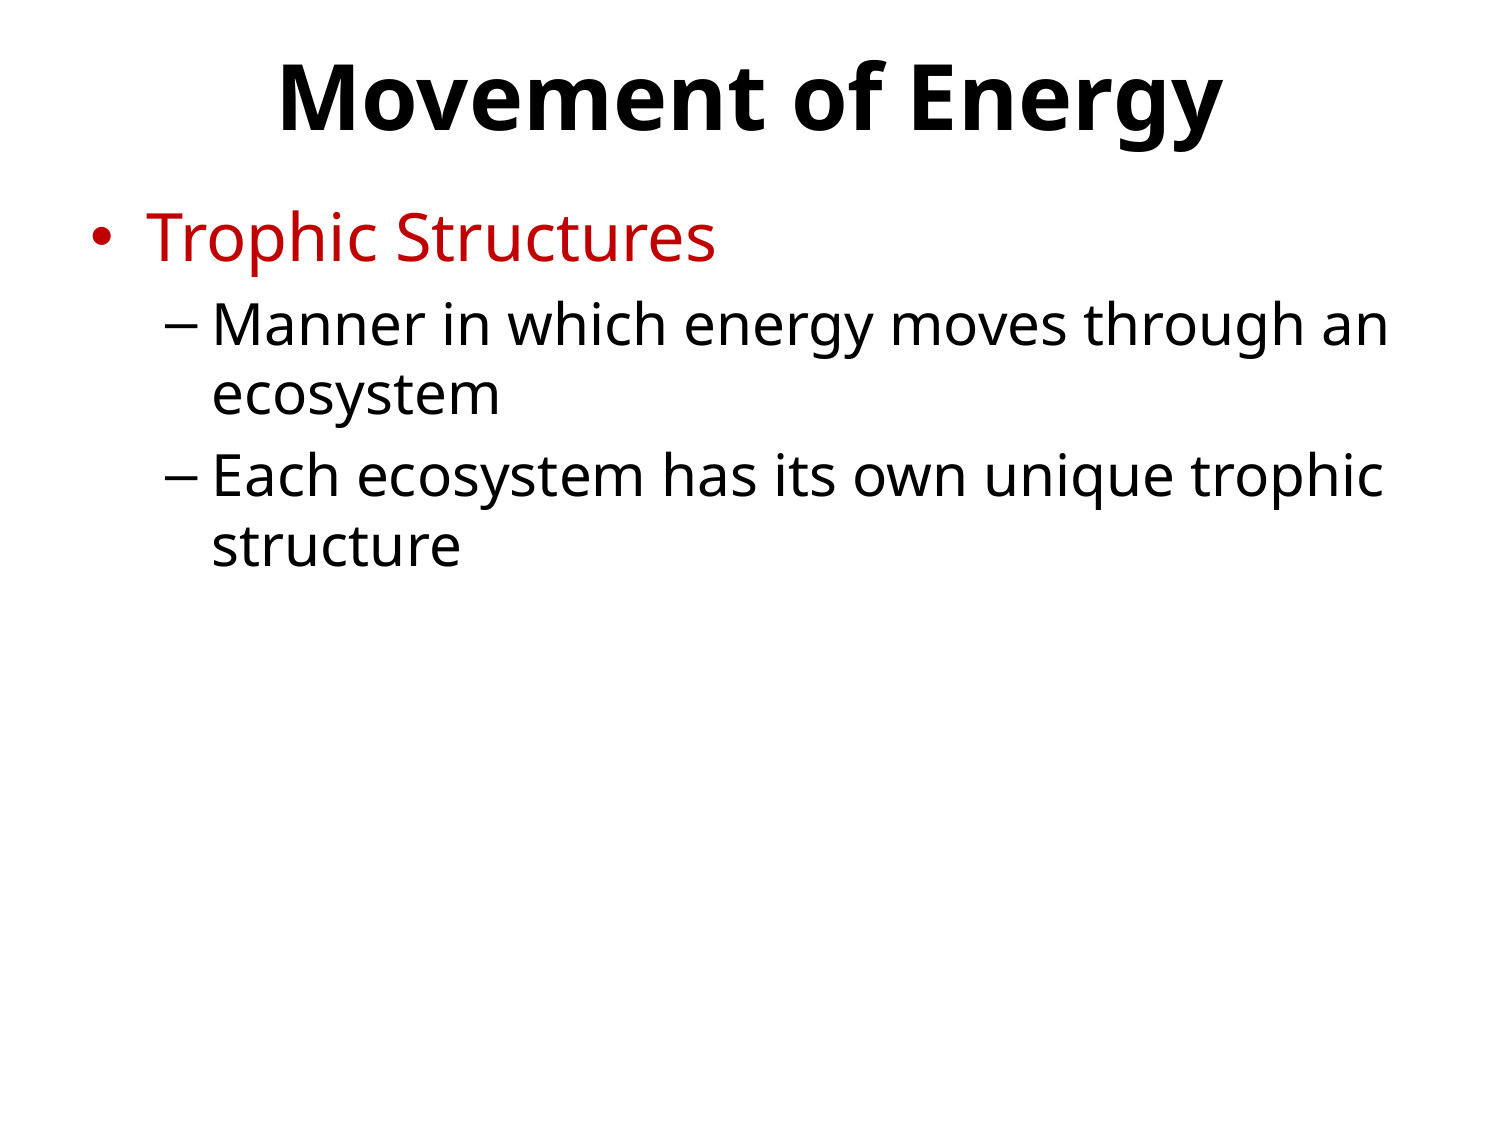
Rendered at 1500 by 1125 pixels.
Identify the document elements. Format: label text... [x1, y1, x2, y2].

title Movement of Energy [75, 0, 1425, 187]
list Trophic Structures Manner in which energy moves through an ecosystem Each ecosystem has its own unique trophic structure [75, 187, 1425, 930]
